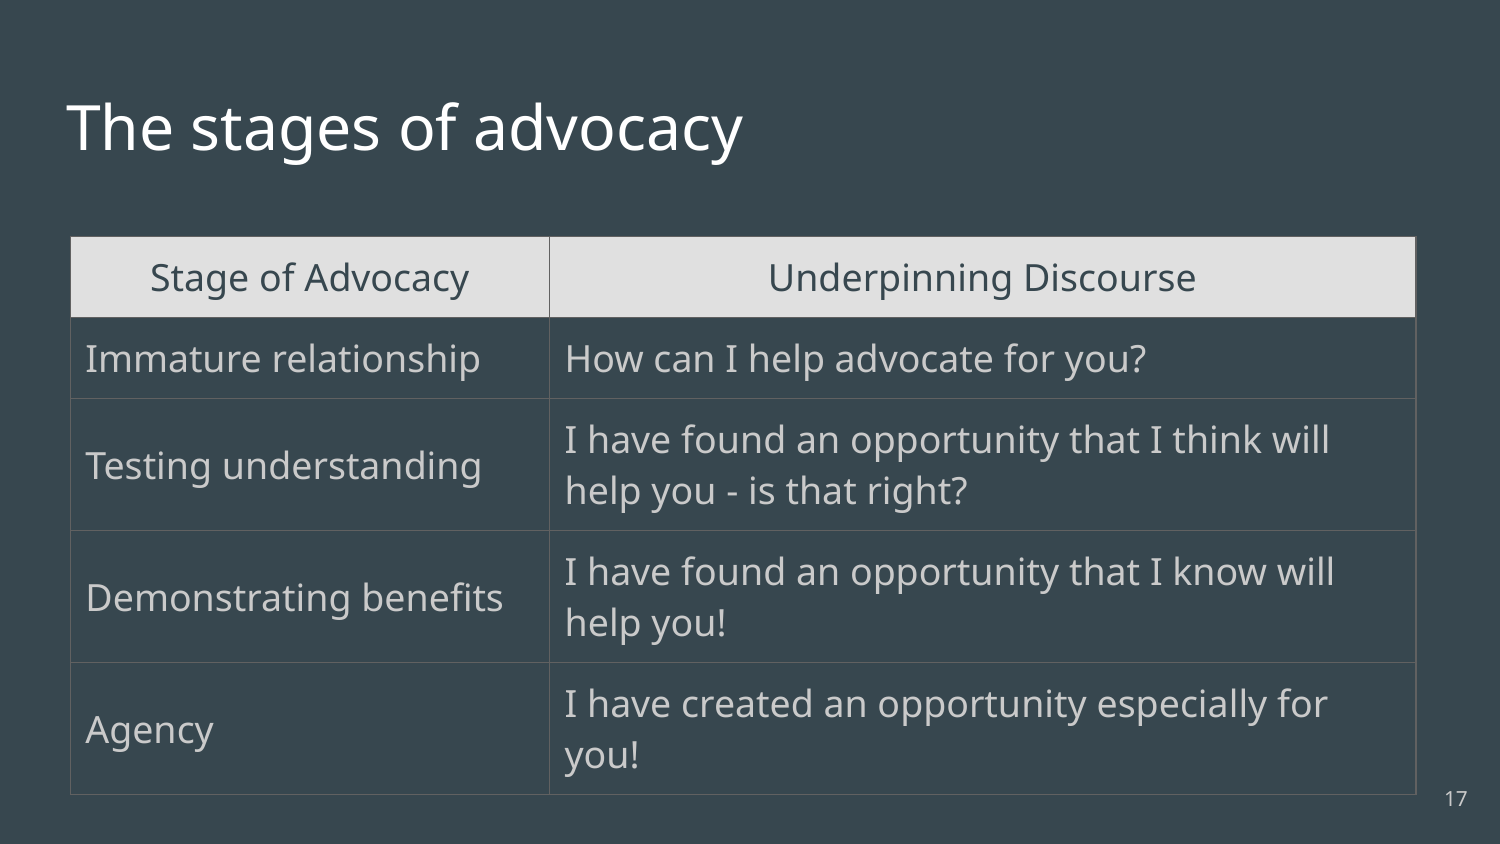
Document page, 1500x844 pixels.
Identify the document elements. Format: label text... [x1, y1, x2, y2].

table_header Underpinning Discourse [550, 237, 1415, 317]
table_cell I have found an opportunity that I know will help you! [550, 531, 1415, 662]
title The stages of advocacy [51, 72, 1449, 167]
table_cell Immature relationship [71, 318, 549, 398]
slide_number ‹#› [1392, 767, 1483, 833]
table_cell I have created an opportunity especially for you! [550, 663, 1415, 794]
table_cell I have found an opportunity that I think will help you - is that right? [550, 399, 1415, 530]
table_cell Agency [71, 663, 549, 794]
table_header Stage of Advocacy [71, 237, 549, 317]
table_cell Testing understanding [71, 399, 549, 530]
table_cell Demonstrating benefits [71, 531, 549, 662]
table_cell How can I help advocate for you? [550, 318, 1415, 398]
